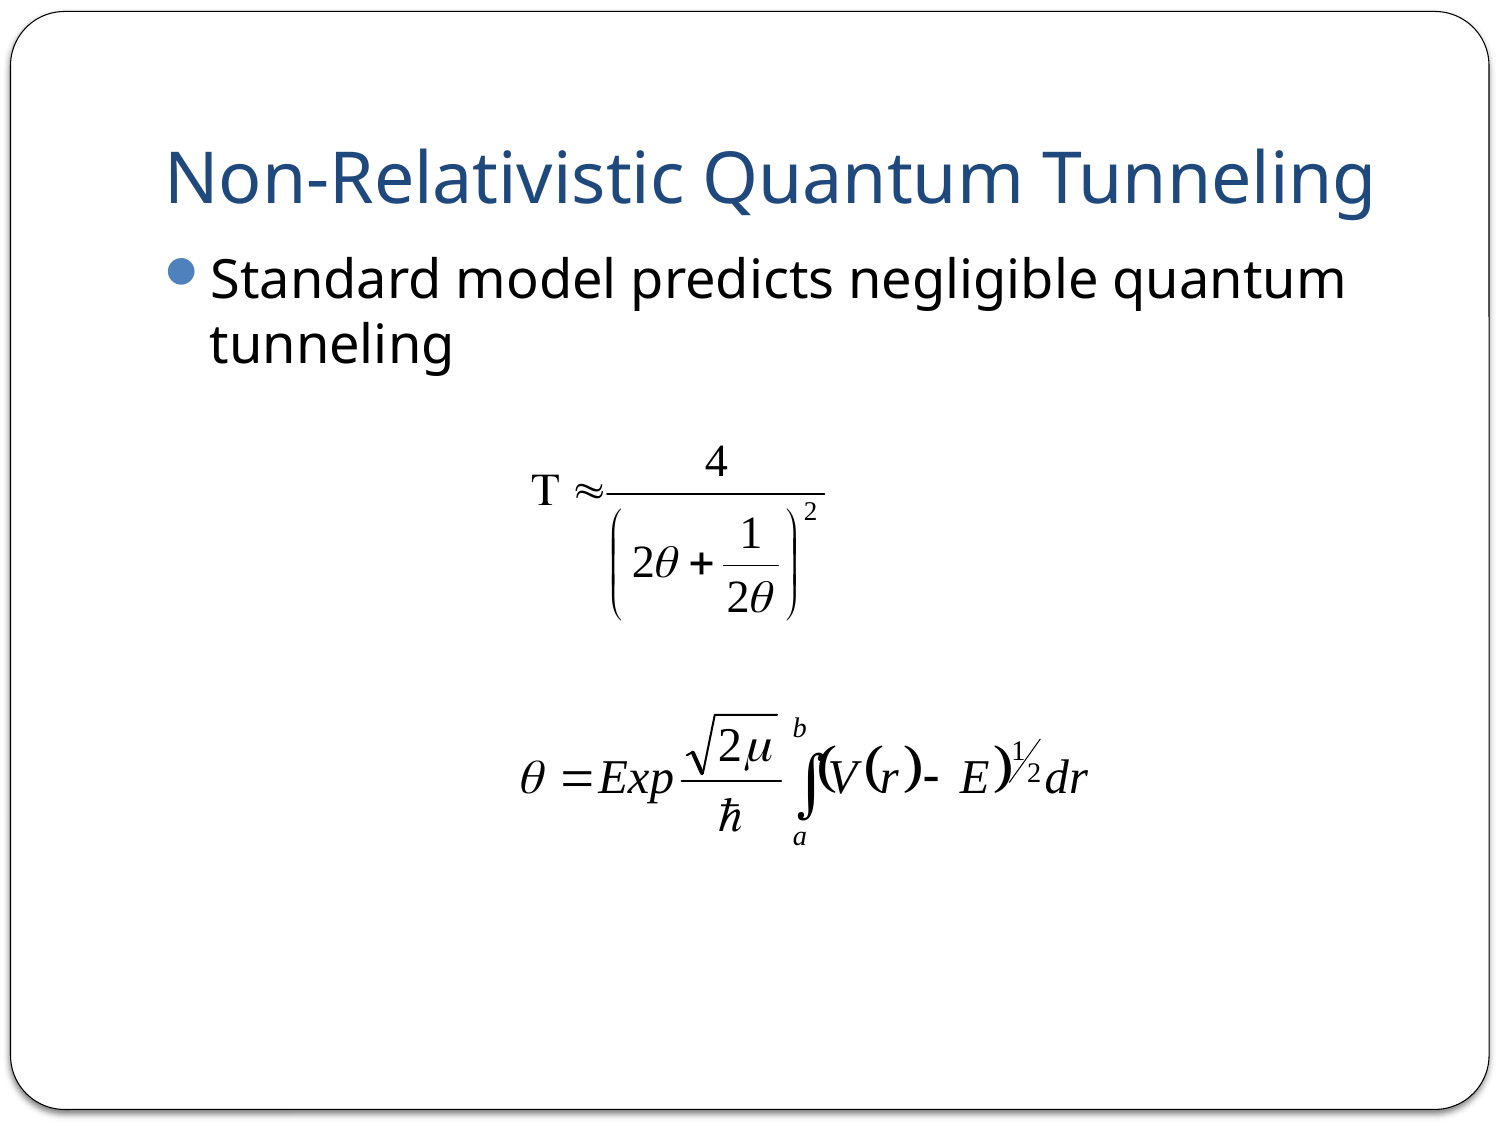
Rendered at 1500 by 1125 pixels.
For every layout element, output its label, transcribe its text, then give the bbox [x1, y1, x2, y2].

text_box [525, 432, 835, 634]
list Standard model predicts negligible quantum tunneling [150, 237, 1425, 988]
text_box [513, 703, 1100, 858]
title Non-Relativistic Quantum Tunneling [150, 45, 1425, 233]
